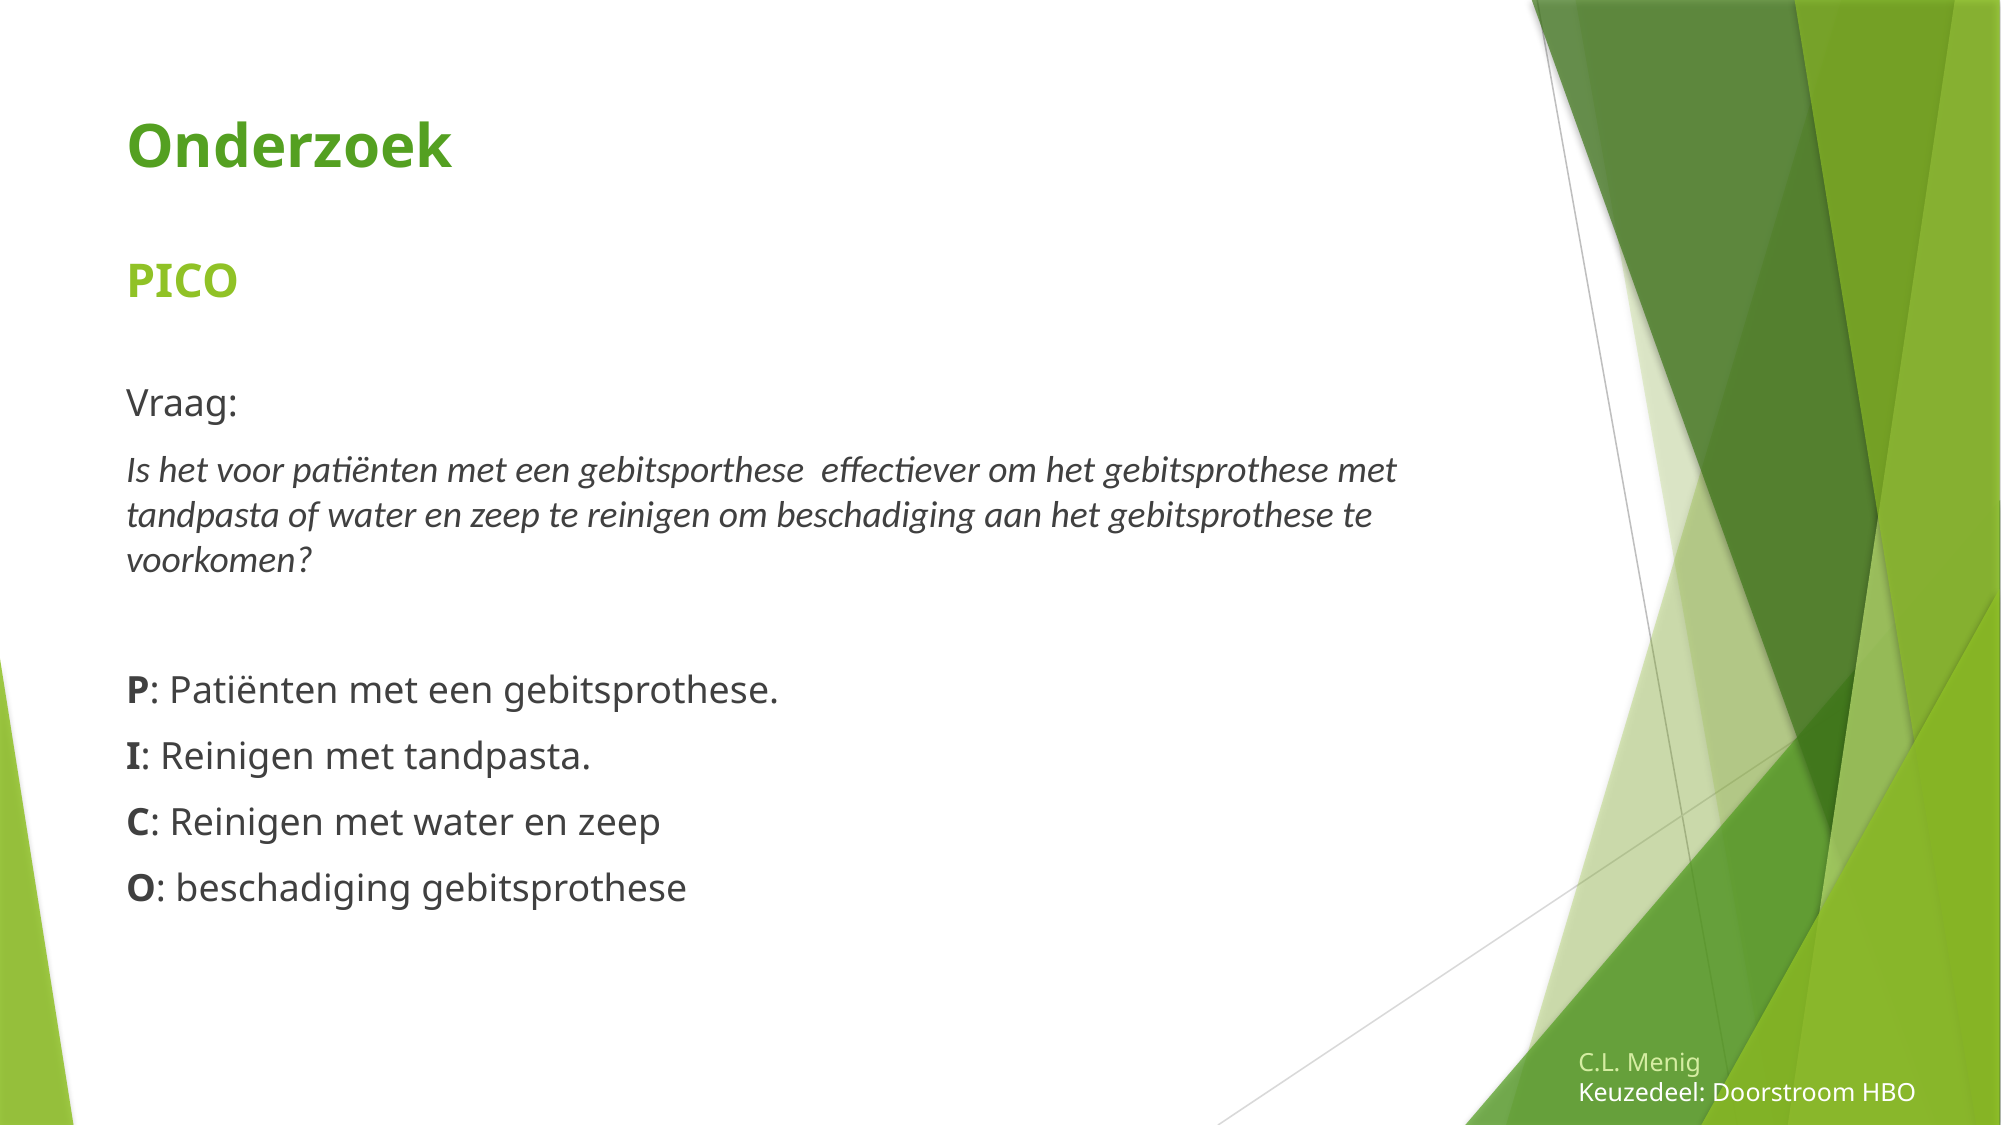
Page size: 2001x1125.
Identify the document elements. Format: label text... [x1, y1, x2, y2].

list Vraag: Is het voor patiënten met een gebitsporthese effectiever om het gebitsprothese met tandpasta of water en zeep te reinigen om beschadiging aan het gebitsprothese te voorkomen? P: Patiënten met een gebitsprothese. I: Reinigen met tandpasta. C: Reinigen met water en zeep O: beschadiging gebitsprothese [111, 371, 1522, 1008]
text_box C.L. Menig Keuzedeel: Doorstroom HBO [1563, 1038, 2000, 1114]
title Onderzoek PICO [111, 99, 1522, 317]
